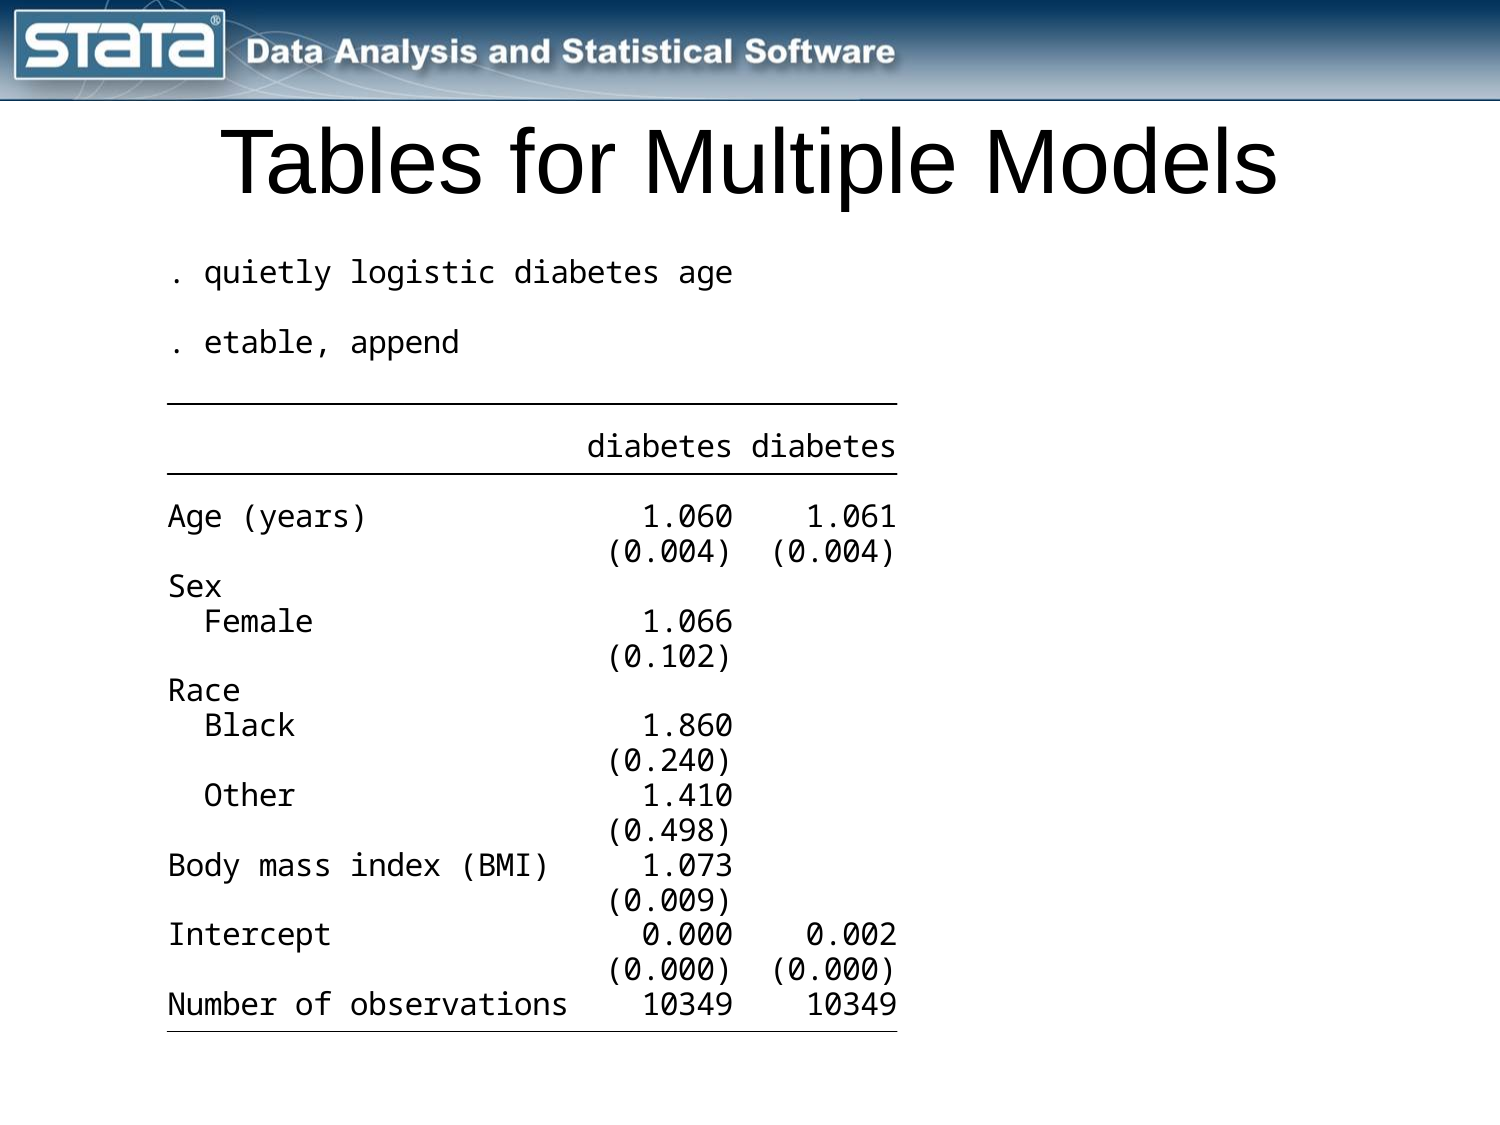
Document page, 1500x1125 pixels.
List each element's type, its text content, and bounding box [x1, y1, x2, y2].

picture [0, 0, 1500, 102]
picture [162, 249, 938, 1052]
title Tables for Multiple Models [0, 108, 1500, 213]
